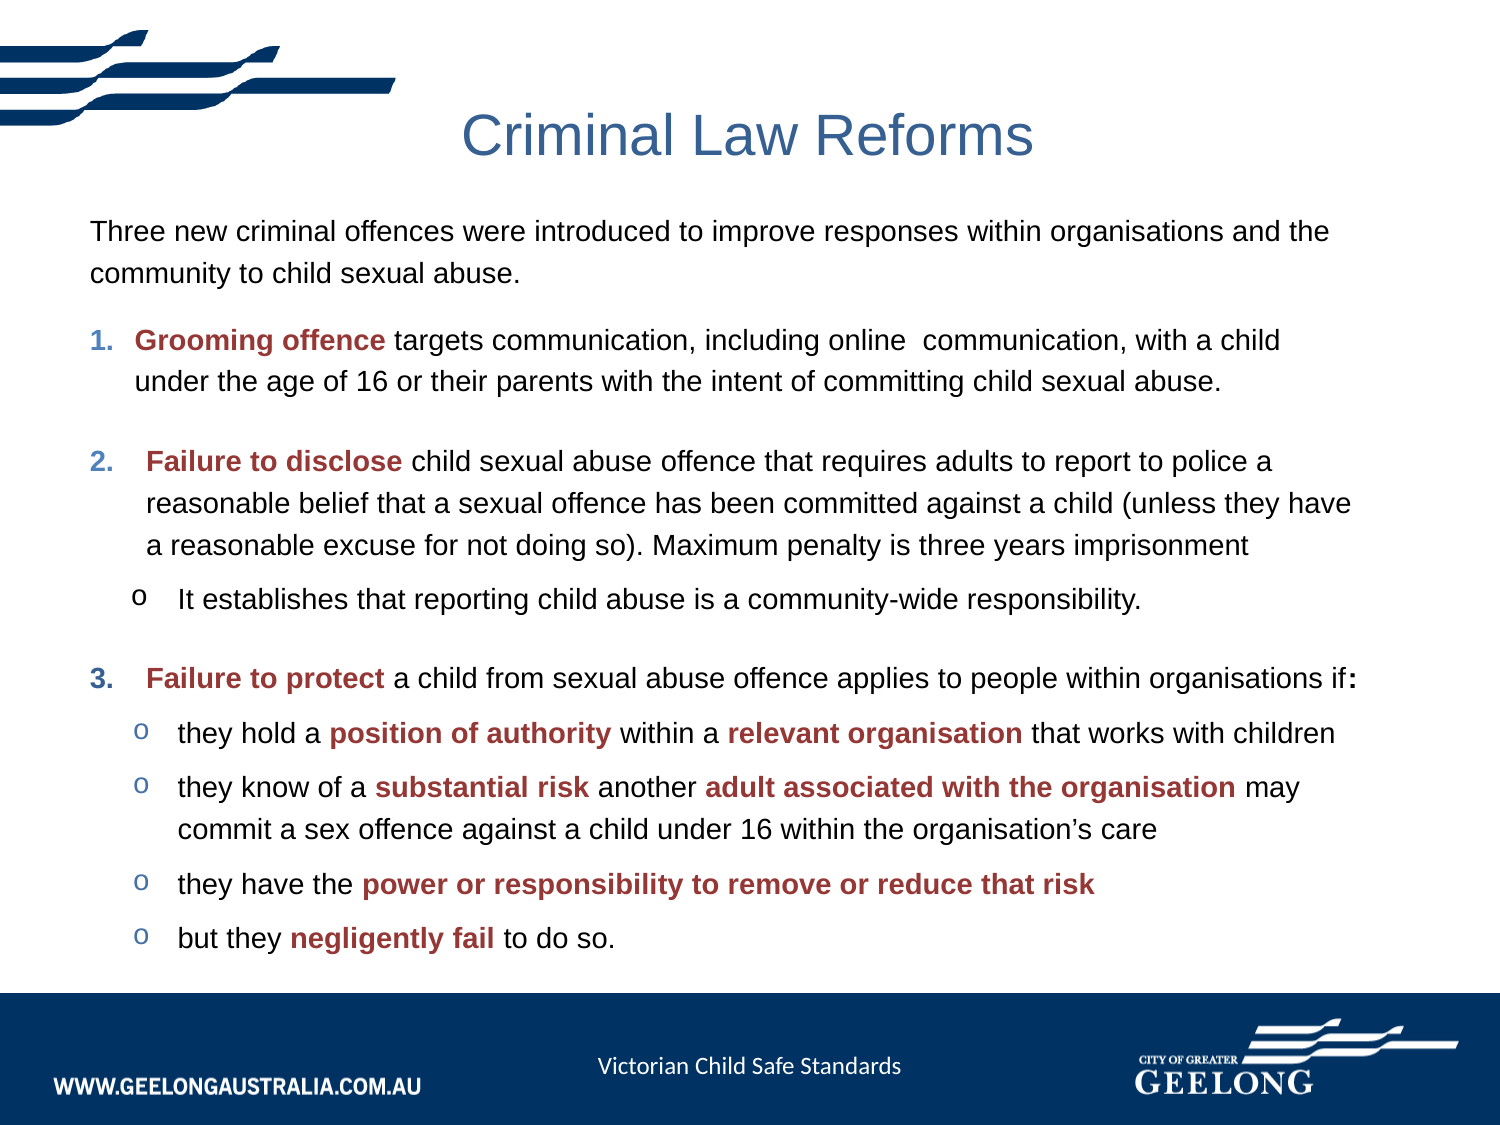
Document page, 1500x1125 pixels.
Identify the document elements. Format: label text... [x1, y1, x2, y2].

footer Victorian Child Safe Standards [512, 1062, 988, 1103]
text_box Criminal Law Reforms [135, 90, 1361, 195]
text_box Three new criminal offences were introduced to improve responses within organisations and the community to child sexual abuse. Grooming offence targets communication, including online communication, with a child under the age of 16 or their parents with the intent of committing child sexual abuse. Failure to disclose child sexual abuse offence that requires adults to report to police a reasonable belief that a sexual offence has been committed against a child (unless they have a reasonable excuse for not doing so). Maximum penalty is three years imprisonment It establishes that reporting child abuse is a community-wide responsibility. Failure to protect a child from sexual abuse offence applies to people within organisations if: they hold a position of authority within a relevant organisation that works with children they know of a substantial risk another adult associated with the organisation may commit a sex offence against a child under 16 within the organisation’s care they have the power or responsibility to remove or reduce that risk but they negligently fail to do so. [75, 197, 1379, 1062]
picture [0, 30, 396, 126]
picture [0, 993, 1500, 1125]
